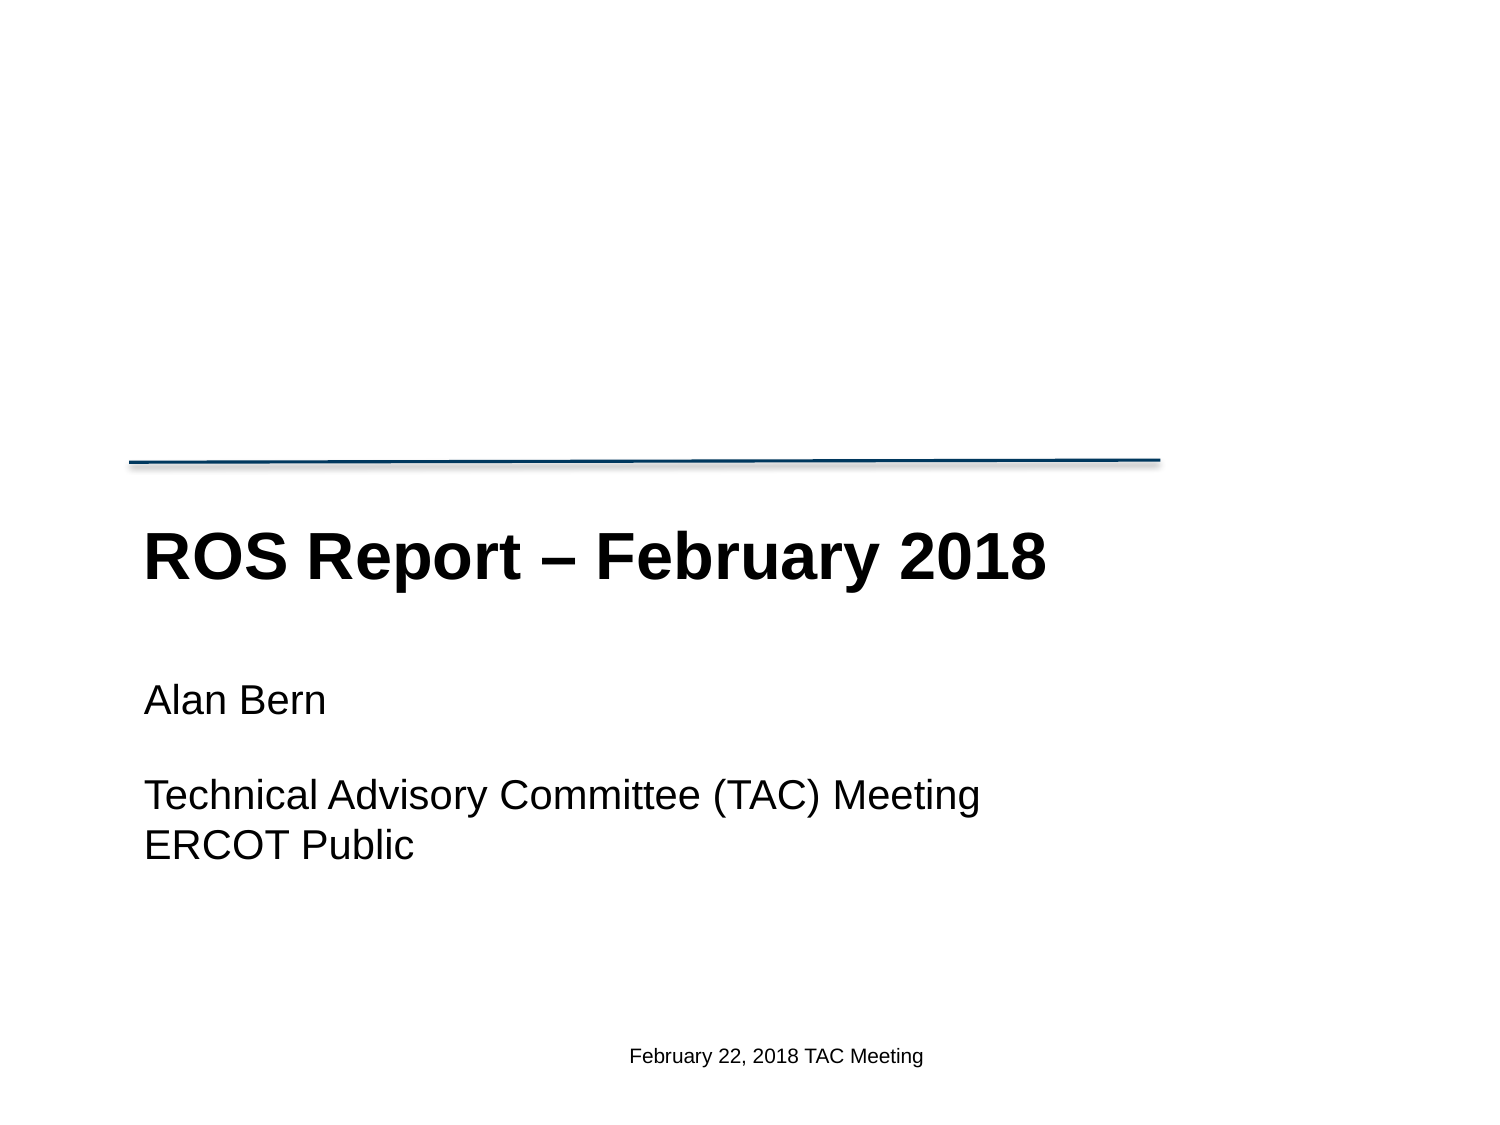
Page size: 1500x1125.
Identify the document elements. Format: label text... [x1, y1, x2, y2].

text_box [128, 459, 1367, 890]
footer February 22, 2018 TAC Meeting [99, 1025, 1453, 1085]
